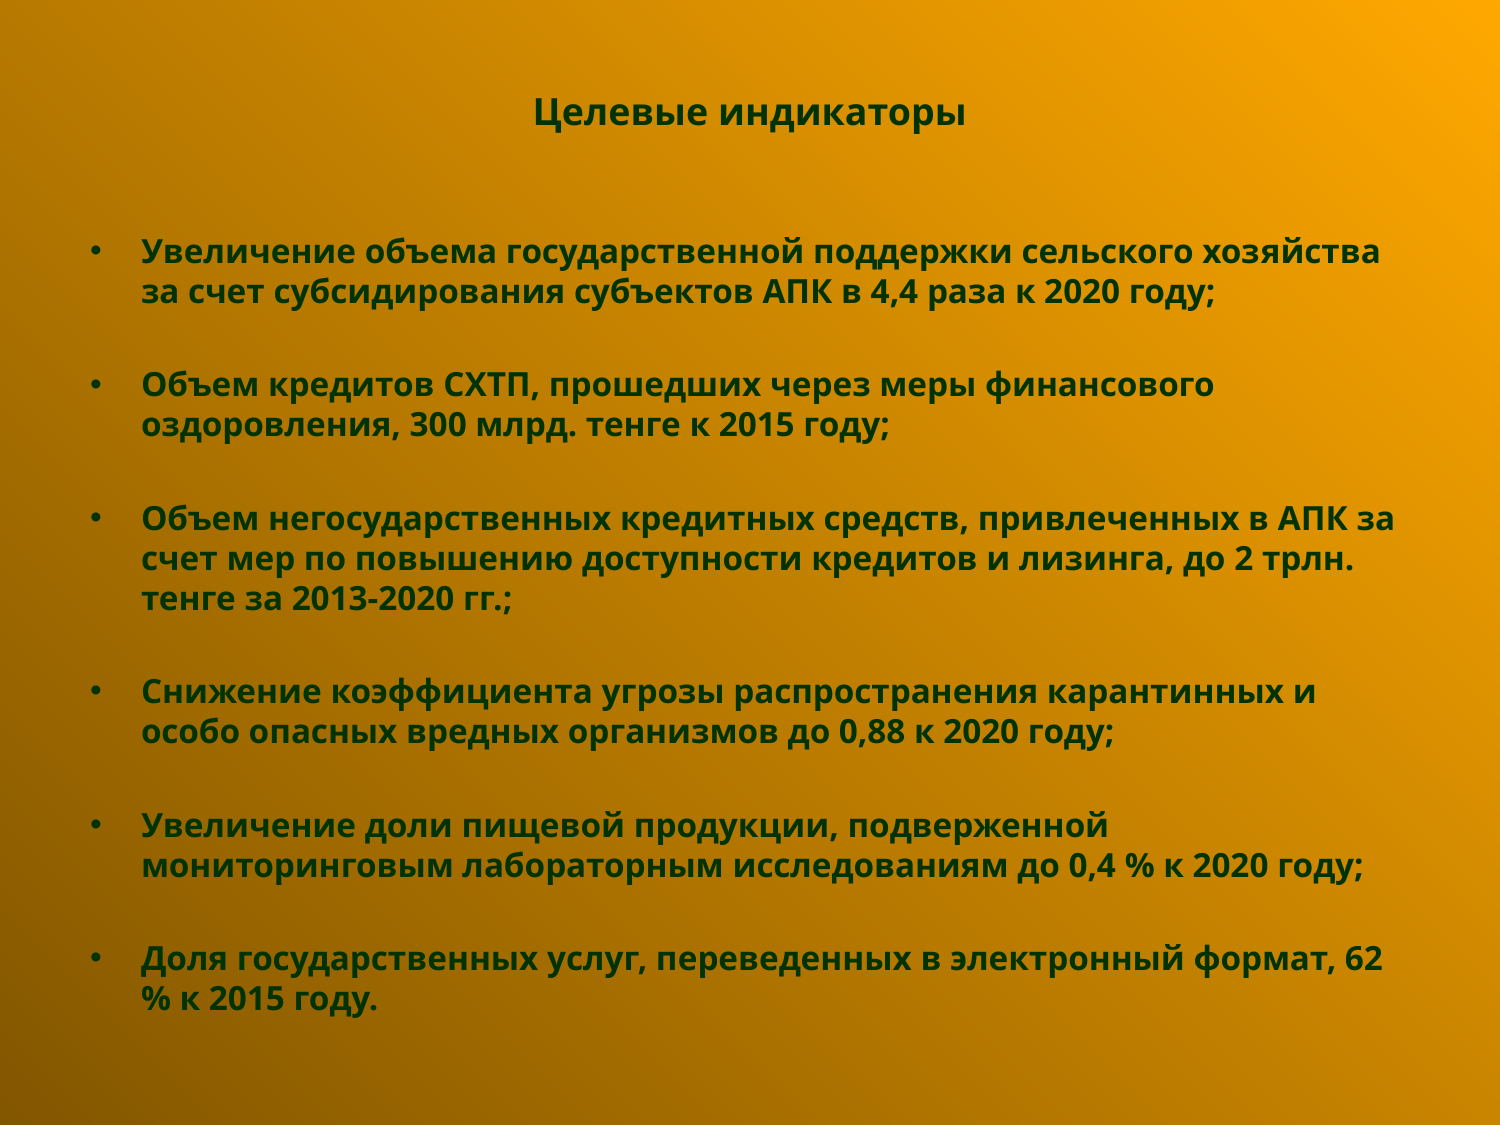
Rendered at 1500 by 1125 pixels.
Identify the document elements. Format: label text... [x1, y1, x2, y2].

title Целевые индикаторы [75, 45, 1425, 175]
list Увеличение объема государственной поддержки сельского хозяйства за счет субсидирования субъектов АПК в 4,4 раза к 2020 году; Объем кредитов СХТП, прошедших через меры финансового оздоровления, 300 млрд. тенге к 2015 году; Объем негосударственных кредитных средств, привлеченных в АПК за счет мер по повышению доступности кредитов и лизинга, до 2 трлн. тенге за 2013-2020 гг.; Снижение коэффициента угрозы распространения карантинных и особо опасных вредных организмов до 0,88 к 2020 году; Увеличение доли пищевой продукции, подверженной мониторинговым лабораторным исследованиям до 0,4 % к 2020 году; Доля государственных услуг, переведенных в электронный формат, 62 % к 2015 году. [75, 175, 1425, 1067]
